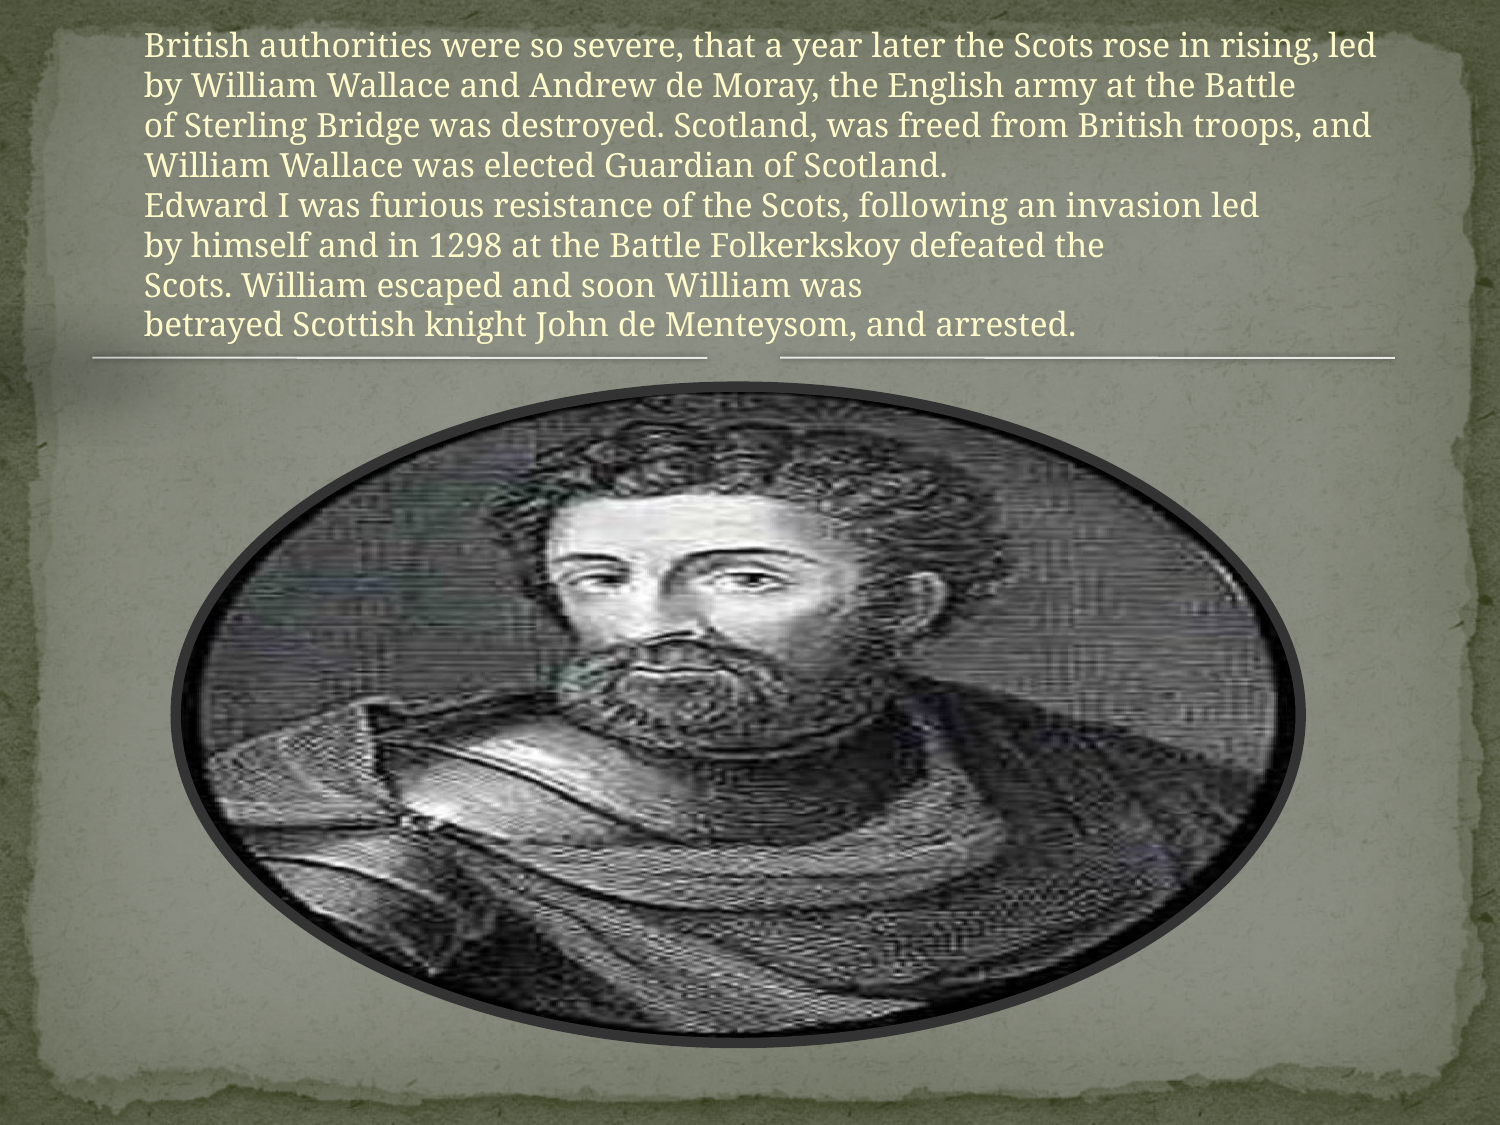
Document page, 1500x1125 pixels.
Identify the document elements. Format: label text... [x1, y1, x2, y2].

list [177, 388, 1300, 1041]
list British authorities were so severe, that a year later the Scots rose in rising, led by William Wallace and Andrew de Moray, the English army at the Battle of Sterling Bridge was destroyed. Scotland, was freed from British troops, and William Wallace was elected Guardian of Scotland. Edward I was furious resistance of the Scots, following an invasion led by himself and in 1298 at the Battle Folkerkskoy defeated the Scots. William escaped and soon William was betrayed Scottish knight John de Menteysom, and arrested. [127, 197, 1408, 588]
